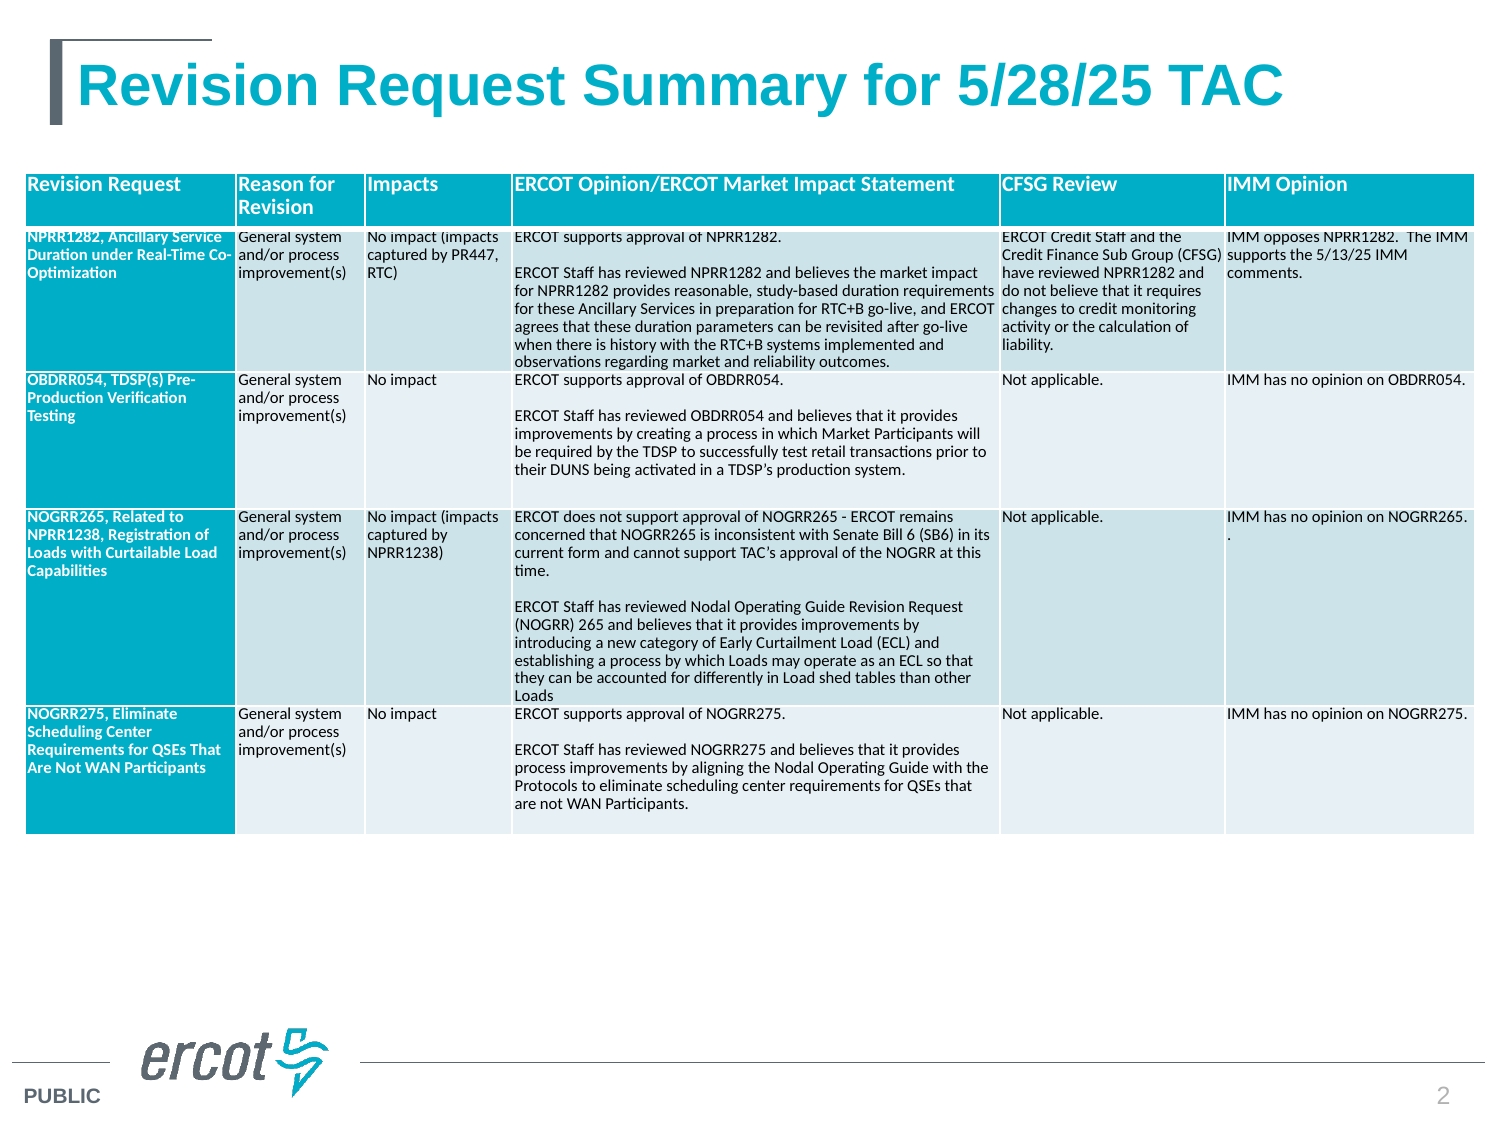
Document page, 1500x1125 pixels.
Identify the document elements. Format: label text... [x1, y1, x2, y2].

table_cell Not applicable. [1001, 510, 1224, 705]
table_header CFSG Review [1001, 174, 1224, 226]
table_header Impacts [366, 174, 511, 226]
table_cell ERCOT Credit Staff and the Credit Finance Sub Group (CFSG) have reviewed NPRR1282 and do not believe that it requires changes to credit monitoring activity or the calculation of liability. [1001, 232, 1224, 371]
picture [137, 1024, 332, 1100]
table_cell No impact (impacts captured by PR447, RTC) [366, 232, 511, 371]
table_cell No impact (impacts captured by NPRR1238) [366, 510, 511, 705]
table_cell General system and/or process improvement(s) [237, 373, 364, 508]
table_cell IMM has no opinion on NOGRR265. . [1226, 510, 1474, 705]
table_cell No impact [366, 373, 511, 508]
table_cell NPRR1282, Ancillary Service Duration under Real-Time Co-Optimization [26, 232, 235, 371]
table_header ERCOT Opinion/ERCOT Market Impact Statement [513, 174, 999, 226]
table_cell ERCOT supports approval of NOGRR275. ERCOT Staff has reviewed NOGRR275 and believes that it provides process improvements by aligning the Nodal Operating Guide with the Protocols to eliminate scheduling center requirements for QSEs that are not WAN Participants. [513, 707, 999, 834]
table_cell OBDRR054, TDSP(s) Pre-Production Verification Testing [26, 373, 235, 508]
table_header Reason for Revision [237, 174, 364, 226]
table_header Revision Request [26, 174, 235, 226]
table_cell General system and/or process improvement(s) [237, 707, 364, 834]
table_cell IMM has no opinion on NOGRR275. [1226, 707, 1474, 834]
table_cell IMM has no opinion on OBDRR054. [1226, 373, 1474, 508]
table_cell ERCOT does not support approval of NOGRR265 - ERCOT remains concerned that NOGRR265 is inconsistent with Senate Bill 6 (SB6) in its current form and cannot support TAC’s approval of the NOGRR at this time. ERCOT Staff has reviewed Nodal Operating Guide Revision Request (NOGRR) 265 and believes that it provides improvements by introducing a new category of Early Curtailment Load (ECL) and establishing a process by which Loads may operate as an ECL so that they can be accounted for differently in Load shed tables than other Loads [513, 510, 999, 705]
table_cell Not applicable. [1001, 373, 1224, 508]
table_cell Not applicable. [1001, 707, 1224, 834]
table_header IMM Opinion [1226, 174, 1474, 226]
table_cell No impact [366, 707, 511, 834]
slide_number 2 [1400, 1076, 1488, 1113]
table_cell General system and/or process improvement(s) [237, 510, 364, 705]
table_cell NOGRR265, Related to NPRR1238, Registration of Loads with Curtailable Load Capabilities [26, 510, 235, 705]
table_cell General system and/or process improvement(s) [237, 232, 364, 371]
table_cell IMM opposes NPRR1282. The IMM supports the 5/13/25 IMM comments. [1226, 232, 1474, 371]
table_cell ERCOT supports approval of OBDRR054. ERCOT Staff has reviewed OBDRR054 and believes that it provides improvements by creating a process in which Market Participants will be required by the TDSP to successfully test retail transactions prior to their DUNS being activated in a TDSP’s production system. [513, 373, 999, 508]
title Revision Request Summary for 5/28/25 TAC [62, 39, 1463, 125]
table_cell NOGRR275, Eliminate Scheduling Center Requirements for QSEs That Are Not WAN Participants [26, 707, 235, 834]
table_cell ERCOT supports approval of NPRR1282. ERCOT Staff has reviewed NPRR1282 and believes the market impact for NPRR1282 provides reasonable, study-based duration requirements for these Ancillary Services in preparation for RTC+B go-live, and ERCOT agrees that these duration parameters can be revisited after go-live when there is history with the RTC+B systems implemented and observations regarding market and reliability outcomes. [513, 232, 999, 371]
